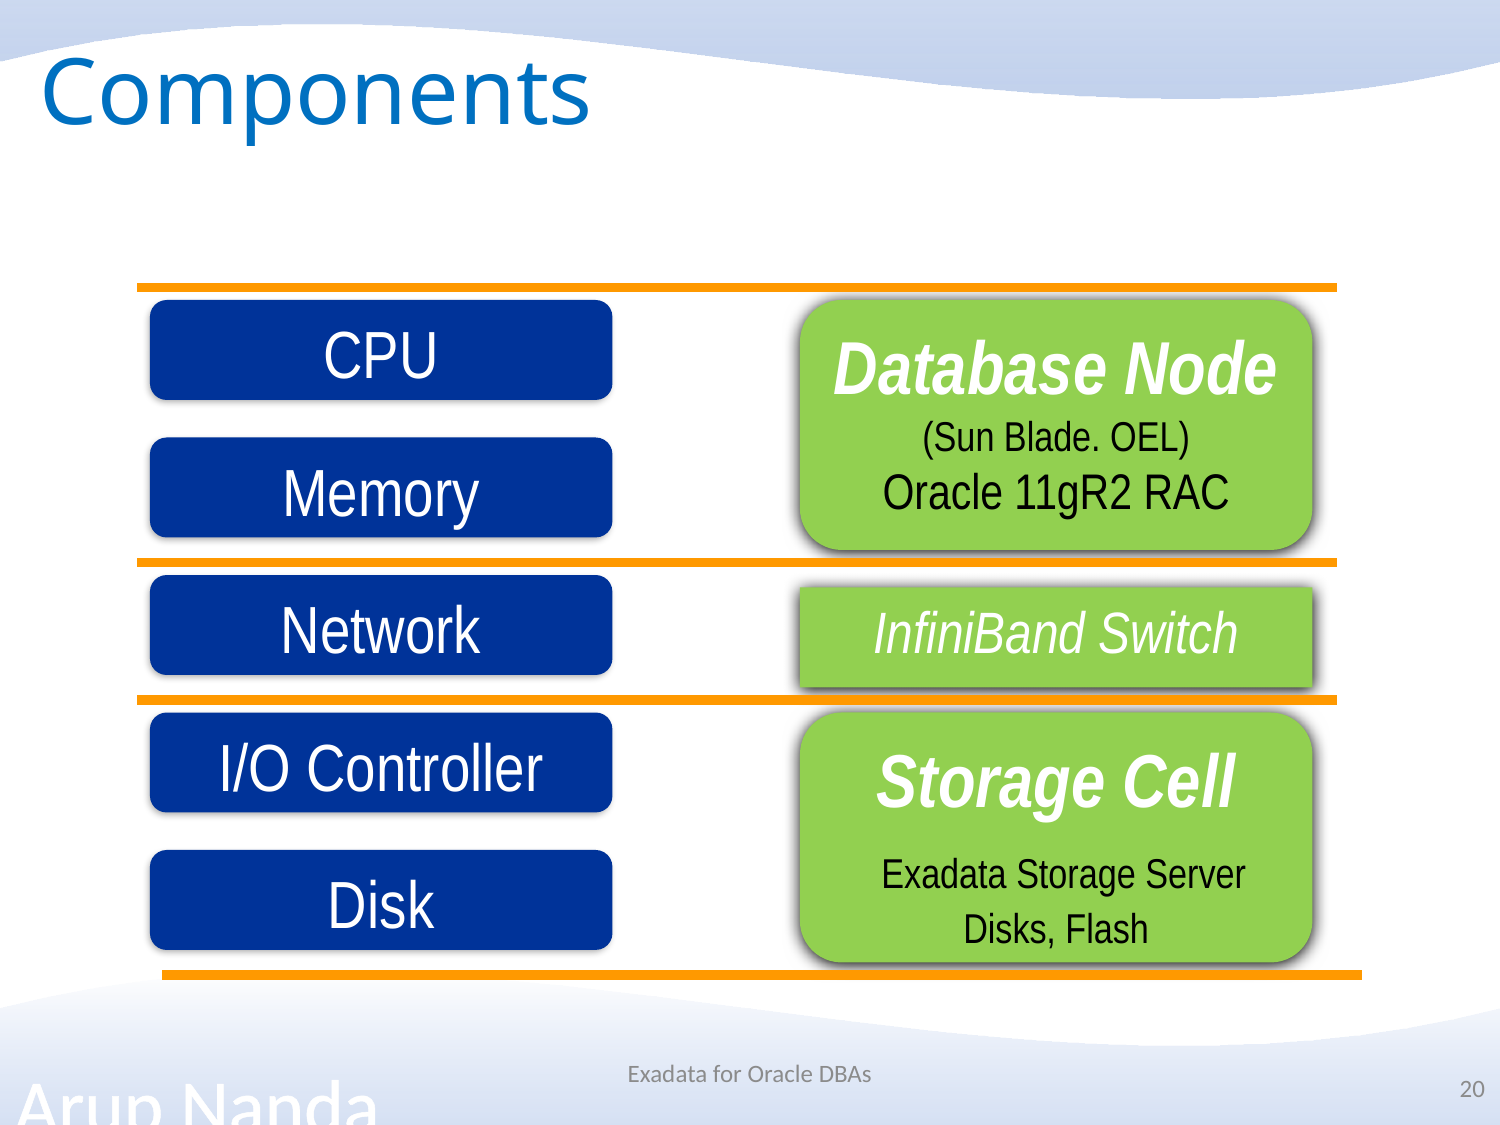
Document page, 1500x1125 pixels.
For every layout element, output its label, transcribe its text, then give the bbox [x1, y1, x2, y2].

text_box CPU [149, 299, 613, 400]
title Components [24, 24, 1475, 150]
text_box Database Node (Sun Blade. OEL) Oracle 11gR2 RAC [799, 299, 1313, 550]
text_box Memory [149, 437, 613, 538]
text_box Storage Cell Exadata Storage Server Disks, Flash [799, 712, 1313, 963]
text_box Network [149, 575, 613, 676]
text_box I/O Controller [149, 712, 613, 813]
slide_number 20 [1212, 1062, 1500, 1113]
text_box Disk [149, 849, 613, 950]
footer Exadata for Oracle DBAs [512, 1042, 988, 1103]
text_box InfiniBand Switch [799, 587, 1313, 688]
